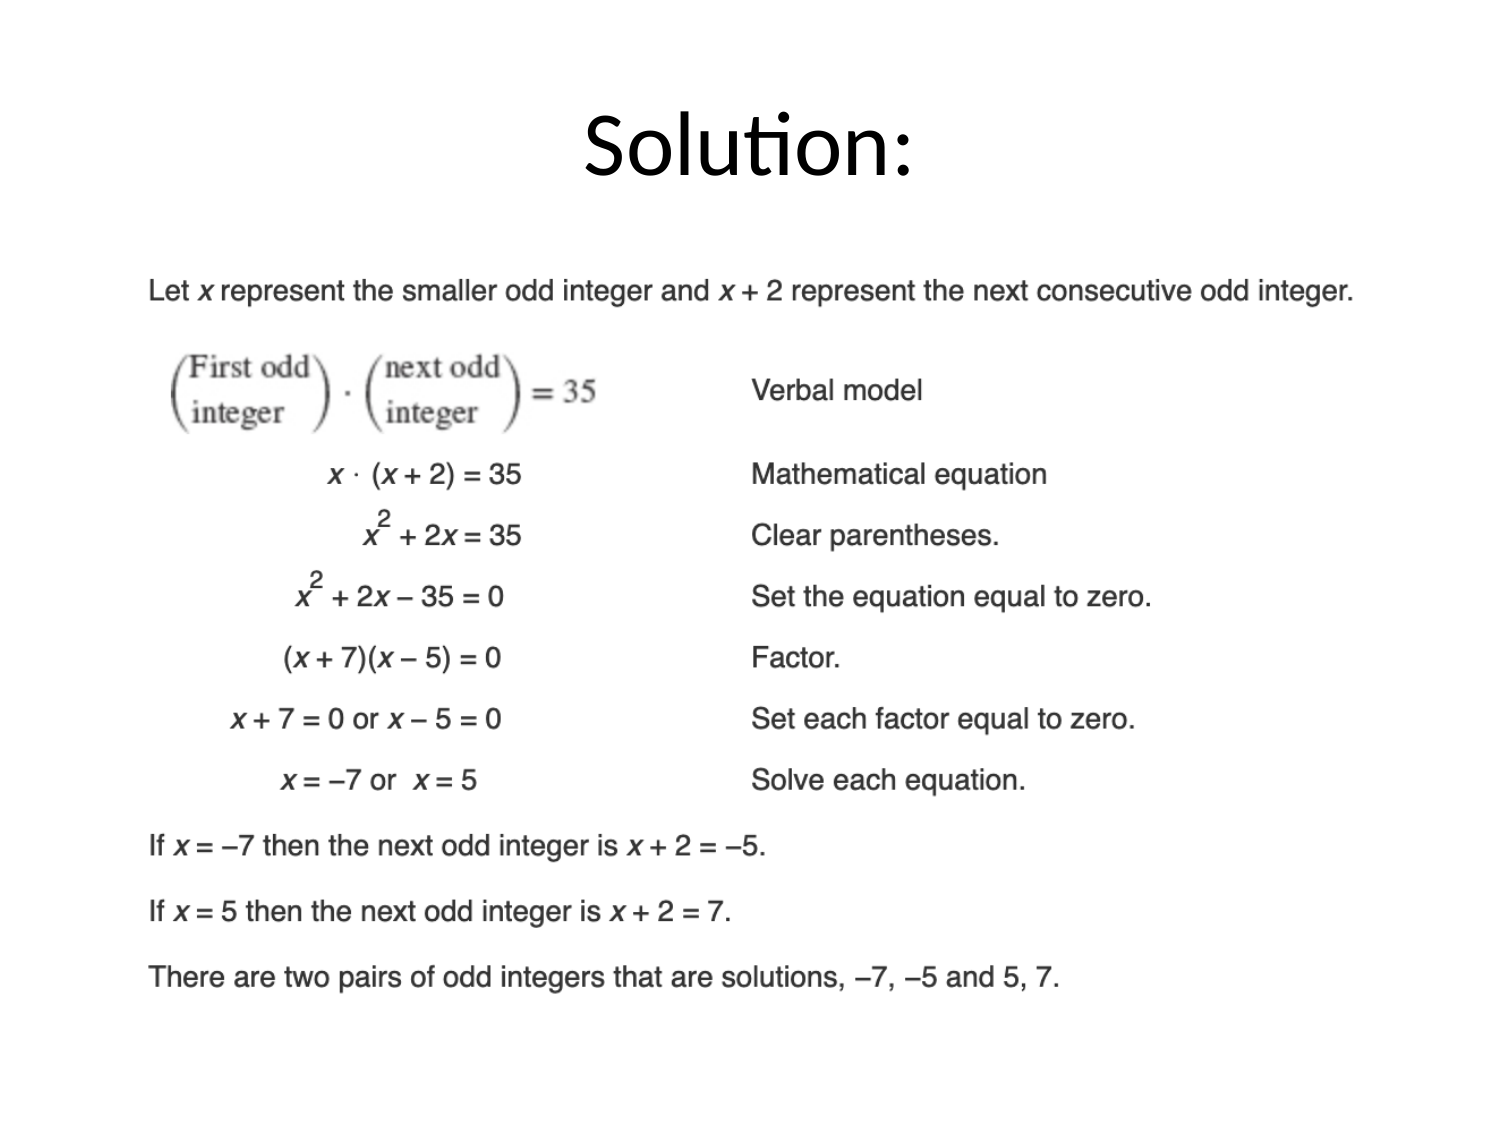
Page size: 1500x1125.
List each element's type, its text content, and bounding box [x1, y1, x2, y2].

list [74, 262, 1426, 1006]
title Solution: [75, 45, 1425, 233]
